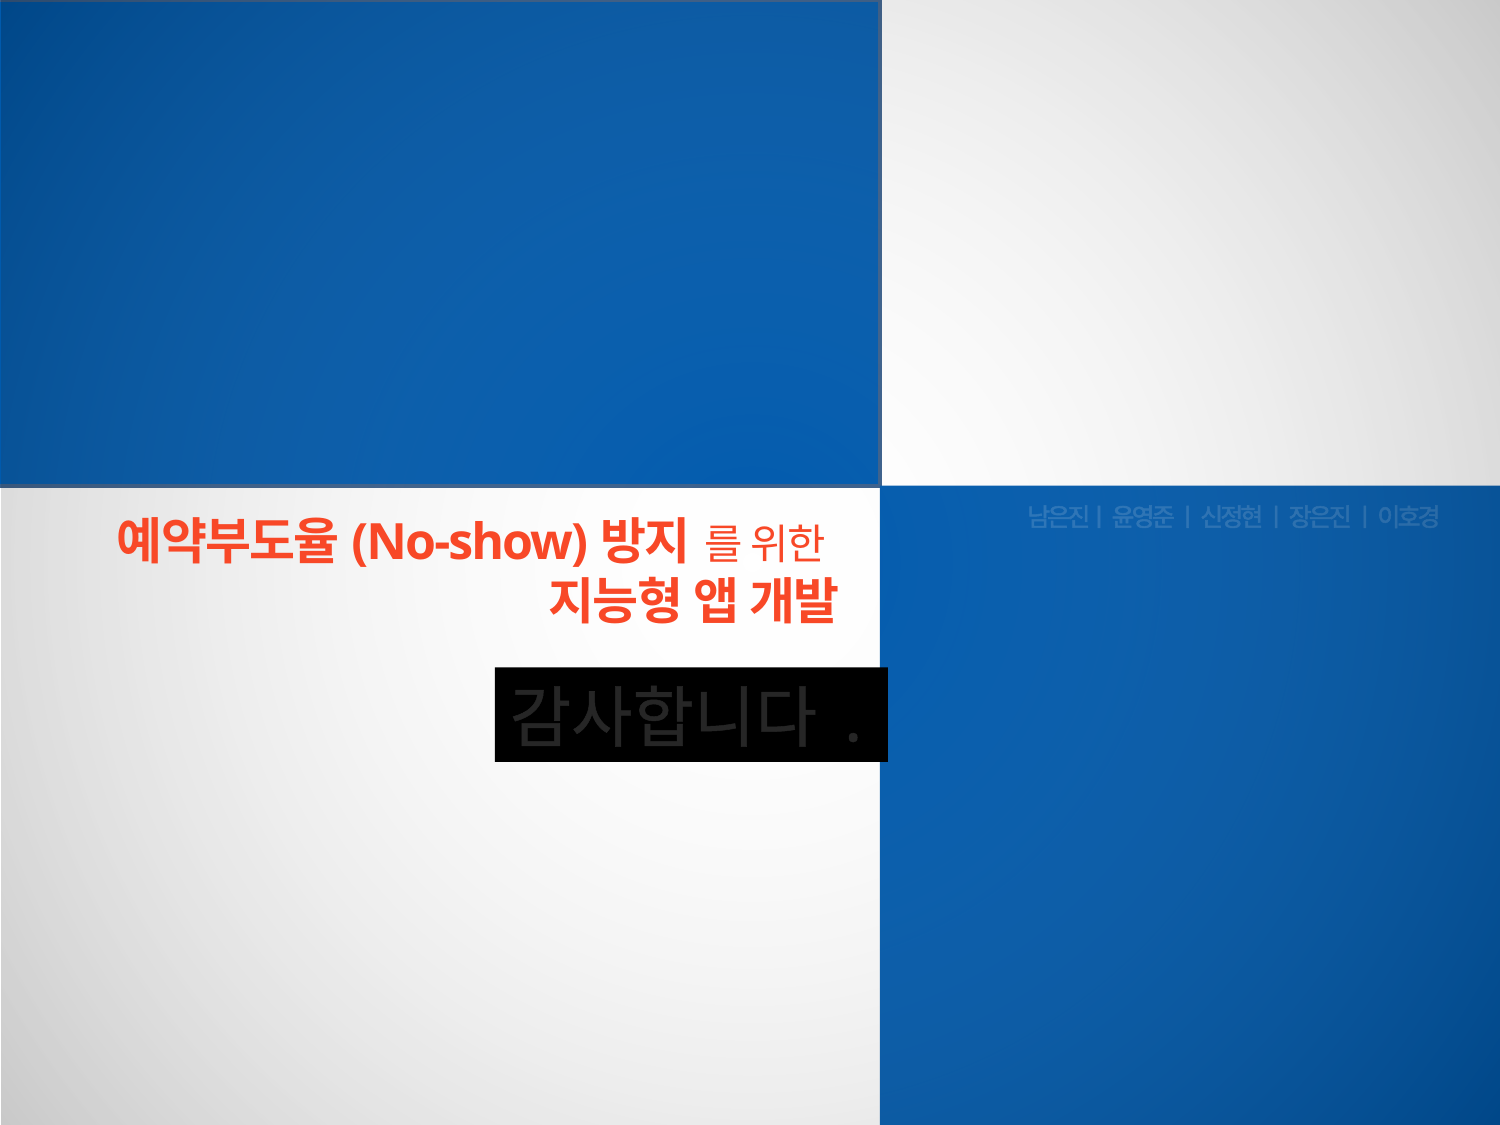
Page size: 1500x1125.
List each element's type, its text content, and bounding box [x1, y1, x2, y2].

text_box 예약부도율(No-show)방지 를 위한 지능형 앱 개발 [101, 501, 855, 637]
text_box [879, 485, 1500, 1125]
text_box 감사합니다. [494, 667, 874, 762]
text_box [0, 0, 1500, 1125]
